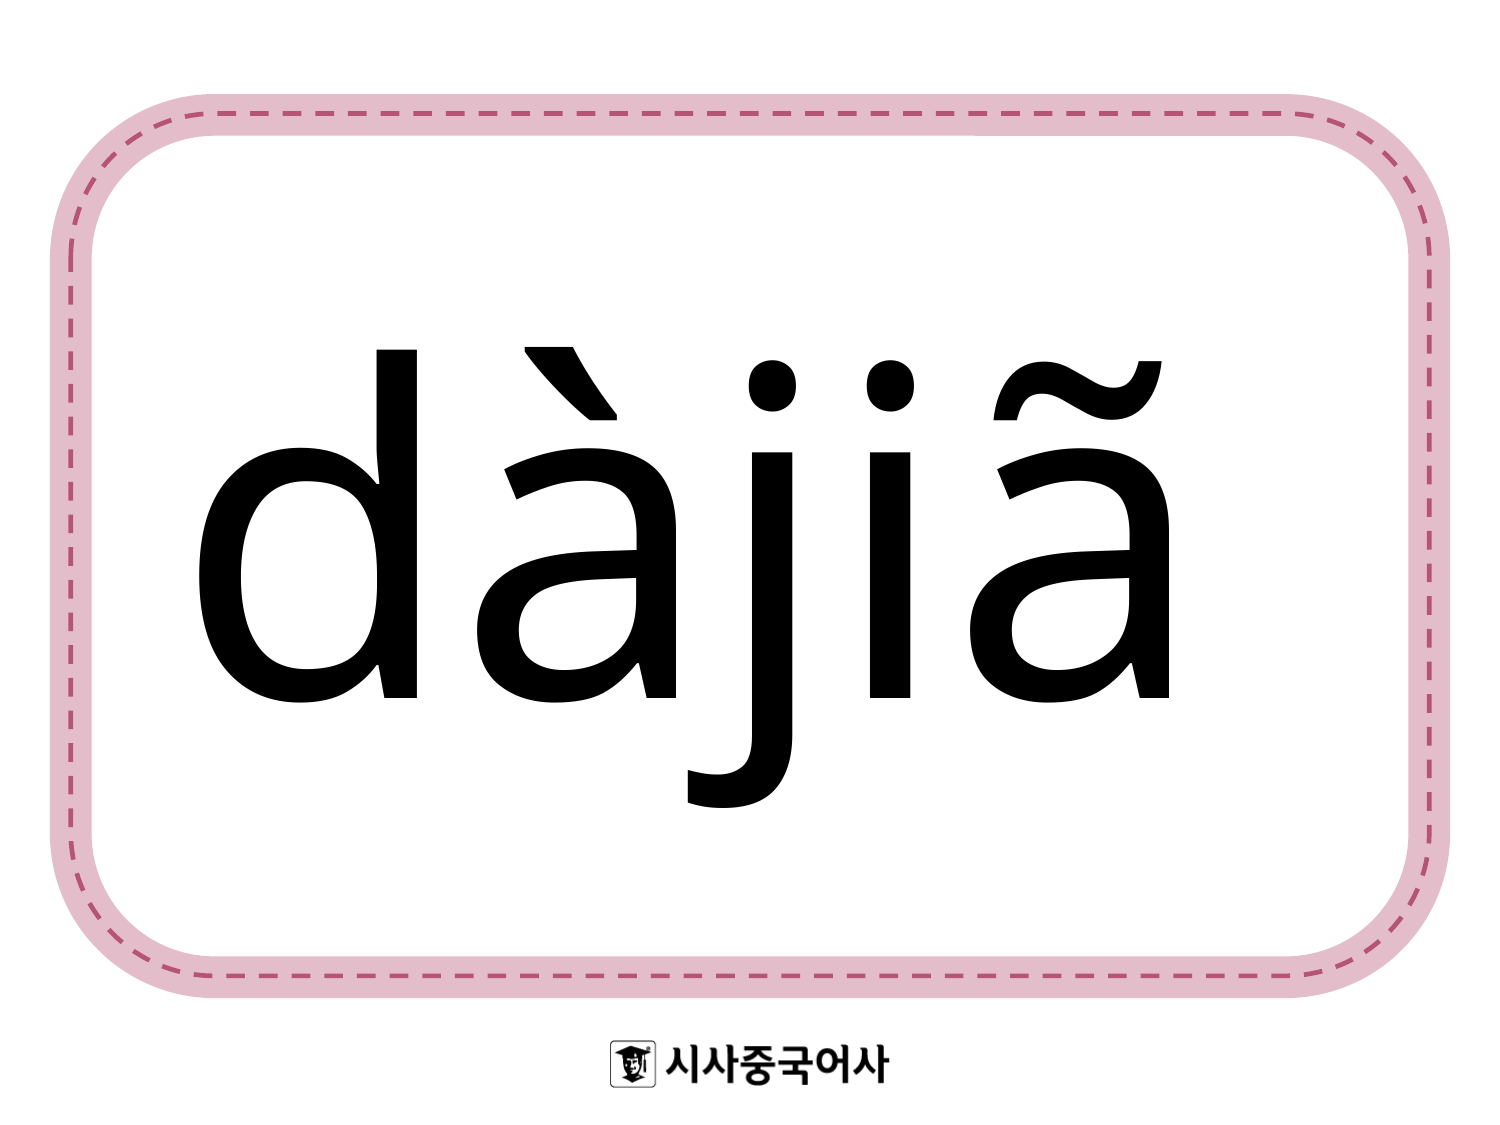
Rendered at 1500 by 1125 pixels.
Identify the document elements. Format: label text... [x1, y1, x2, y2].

picture [602, 1034, 898, 1094]
text_box dàjiã [145, 189, 1354, 853]
